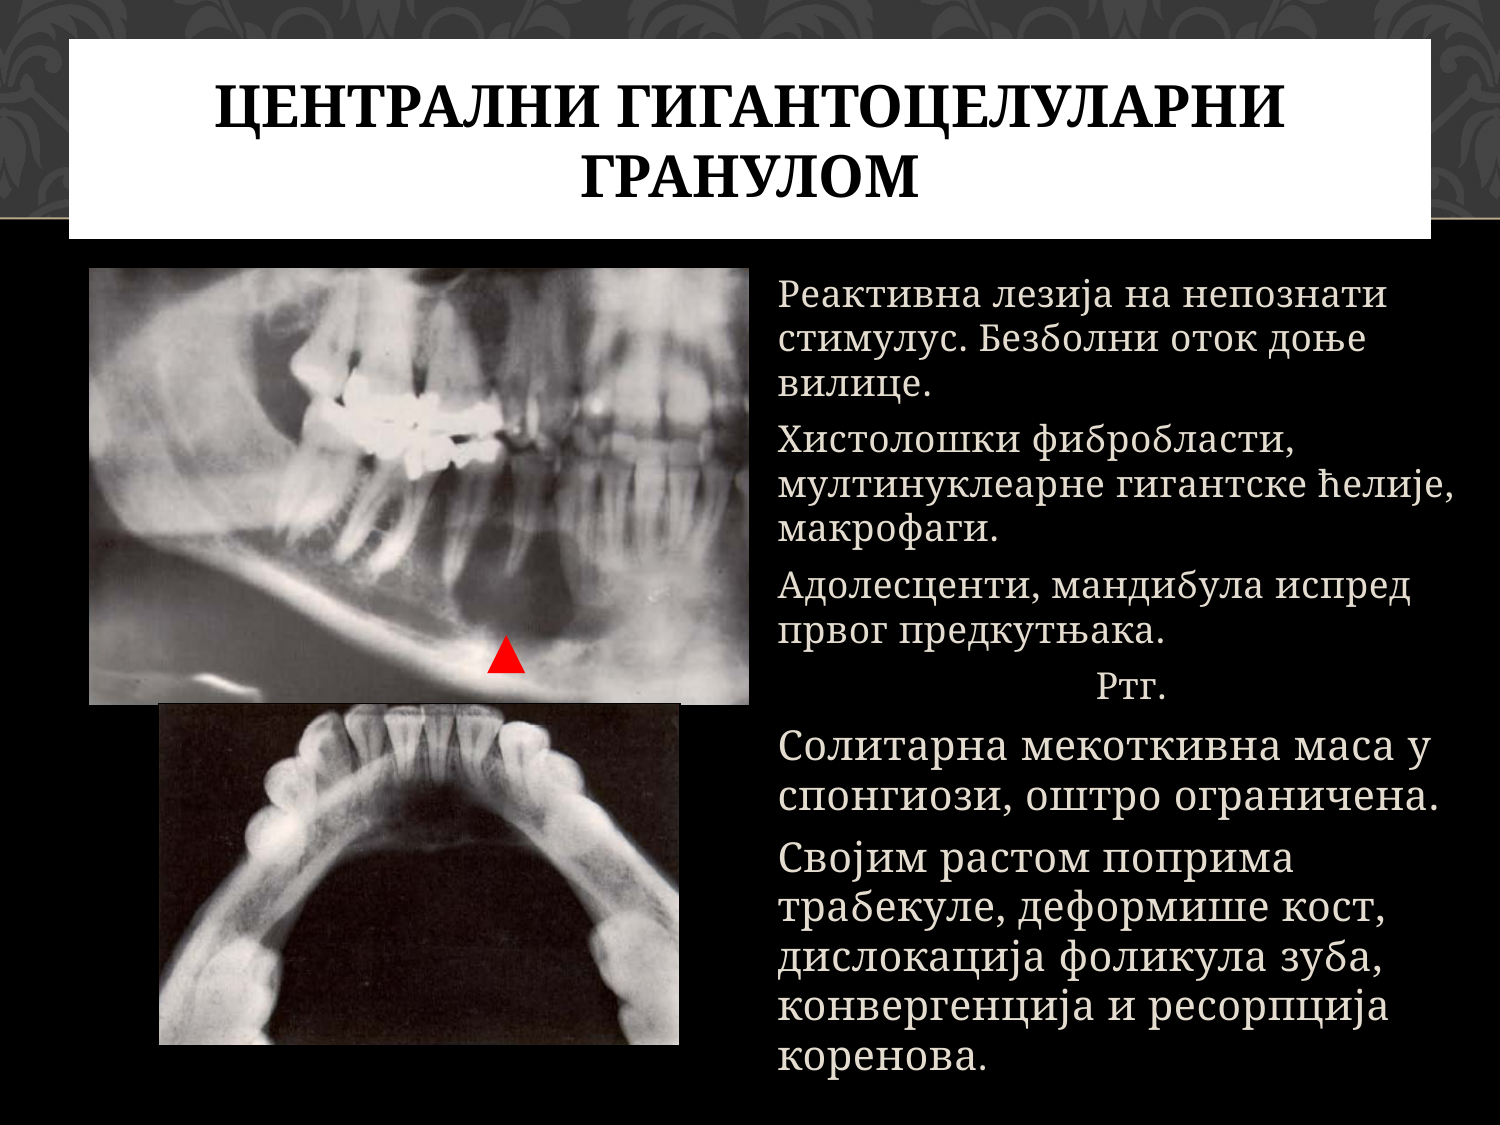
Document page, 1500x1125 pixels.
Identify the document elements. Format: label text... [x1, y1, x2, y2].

list Реактивна лезија на непознати стимулус. Безболни оток доње вилице. Хистолошки фибробласти, мултинуклеарне гигантске ћелије, макрофаги. Адолесценти, мандибула испред првог предкутњака. Ртг. Солитарна мекоткивна маса у спонгиози, оштро ограничена. Својим растом поприма трабекуле, деформише кост, дислокација фоликула зуба, конвергенција и ресорпција коренова. [762, 262, 1500, 1094]
title Централни гигантоцелуларни гранулом [69, 39, 1431, 239]
picture [159, 703, 680, 1045]
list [88, 266, 751, 706]
